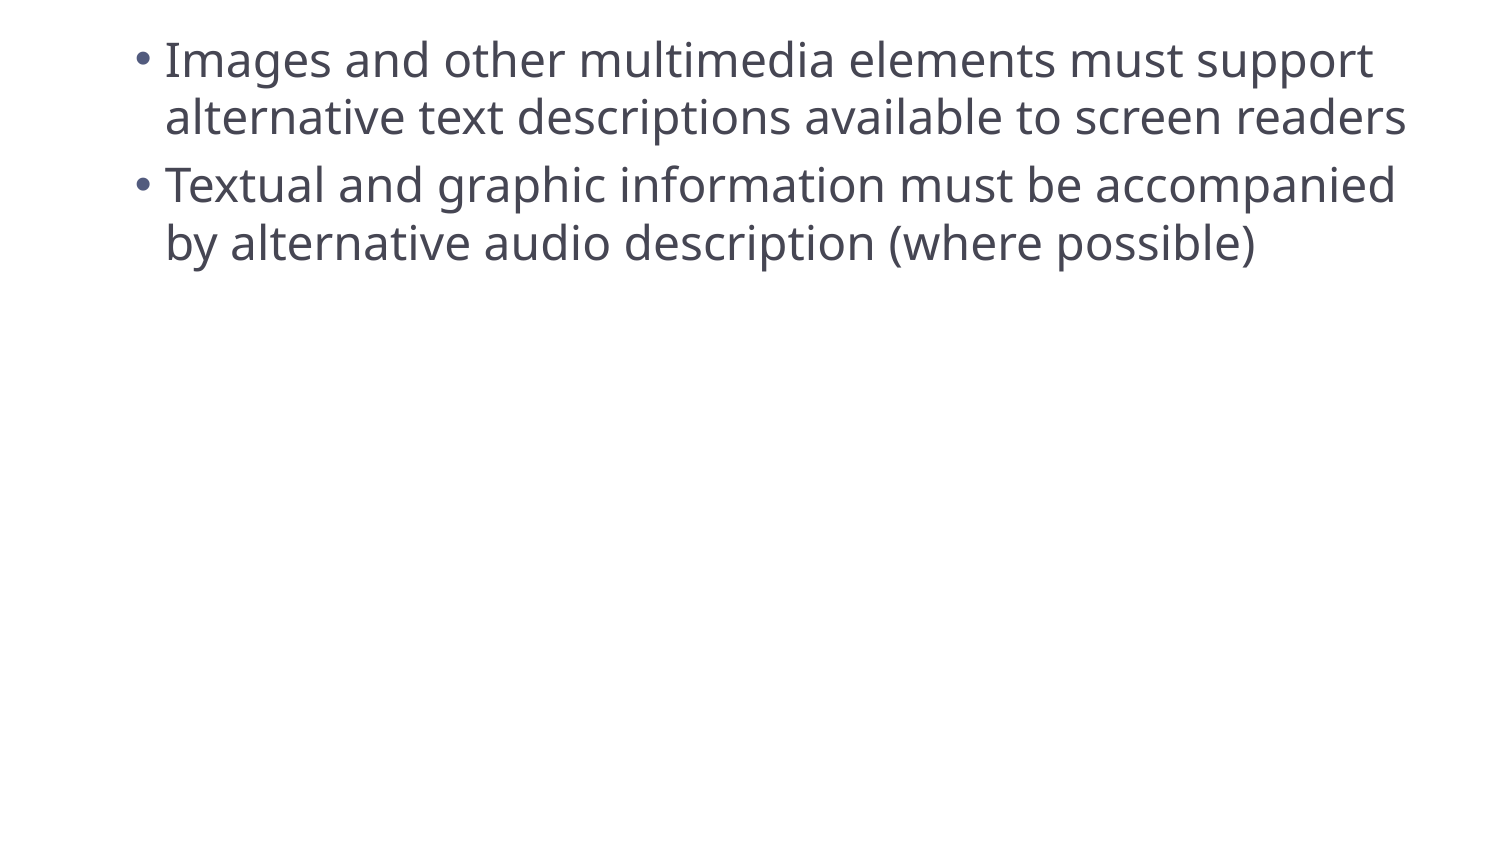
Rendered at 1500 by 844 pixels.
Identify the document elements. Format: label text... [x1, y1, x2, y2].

list Images and other multimedia elements must support alternative text descriptions available to screen readers Textual and graphic information must be accompanied by alternative audio description (where possible) [75, 21, 1475, 835]
